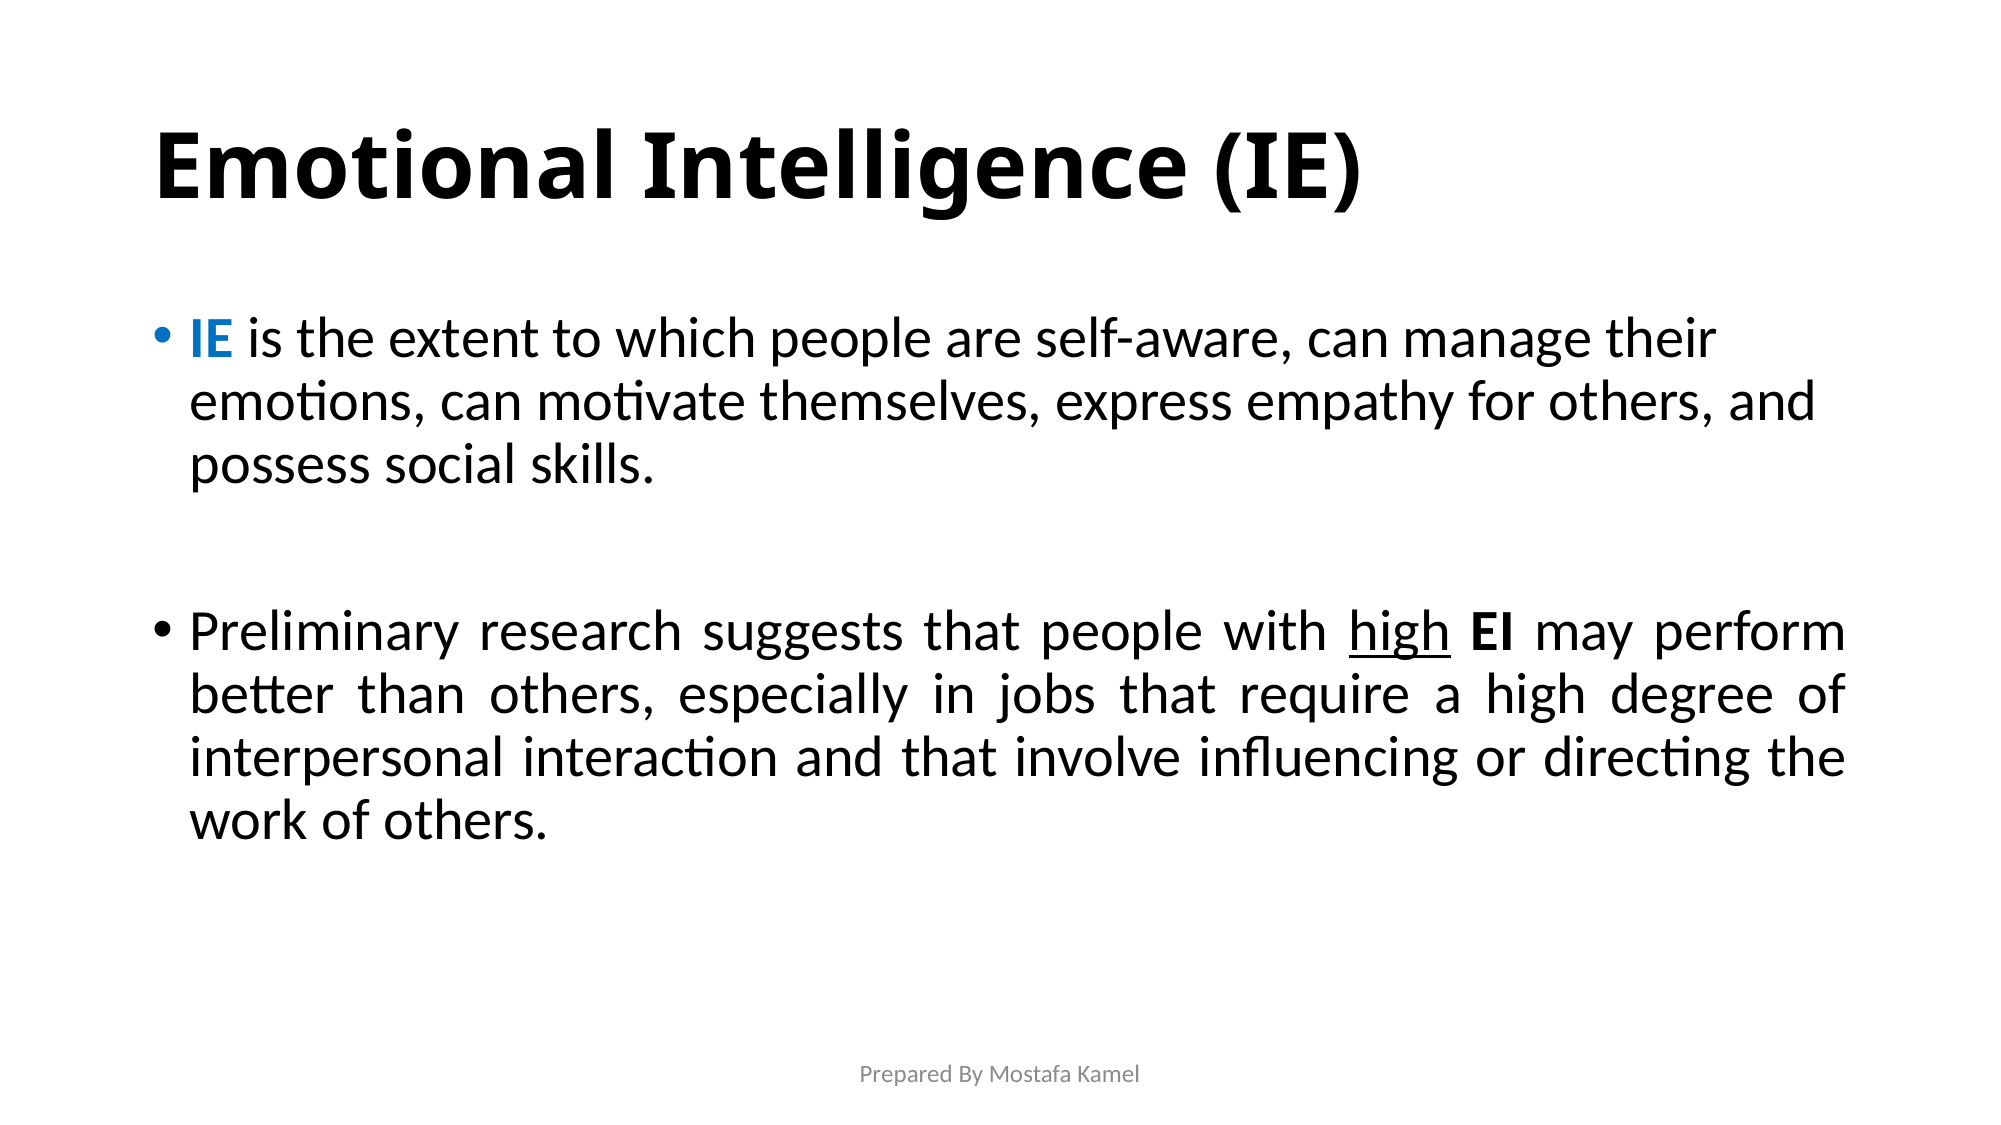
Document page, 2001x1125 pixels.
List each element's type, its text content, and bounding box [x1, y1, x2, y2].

list IE is the extent to which people are self-aware, can manage their emotions, can motivate themselves, express empathy for others, and possess social skills. Preliminary research suggests that people with high EI may perform better than others, especially in jobs that require a high degree of interpersonal interaction and that involve influencing or directing the work of others. [137, 299, 1863, 1014]
footer Prepared By Mostafa Kamel [662, 1042, 1338, 1103]
title Emotional Intelligence (IE) [137, 59, 1863, 278]
